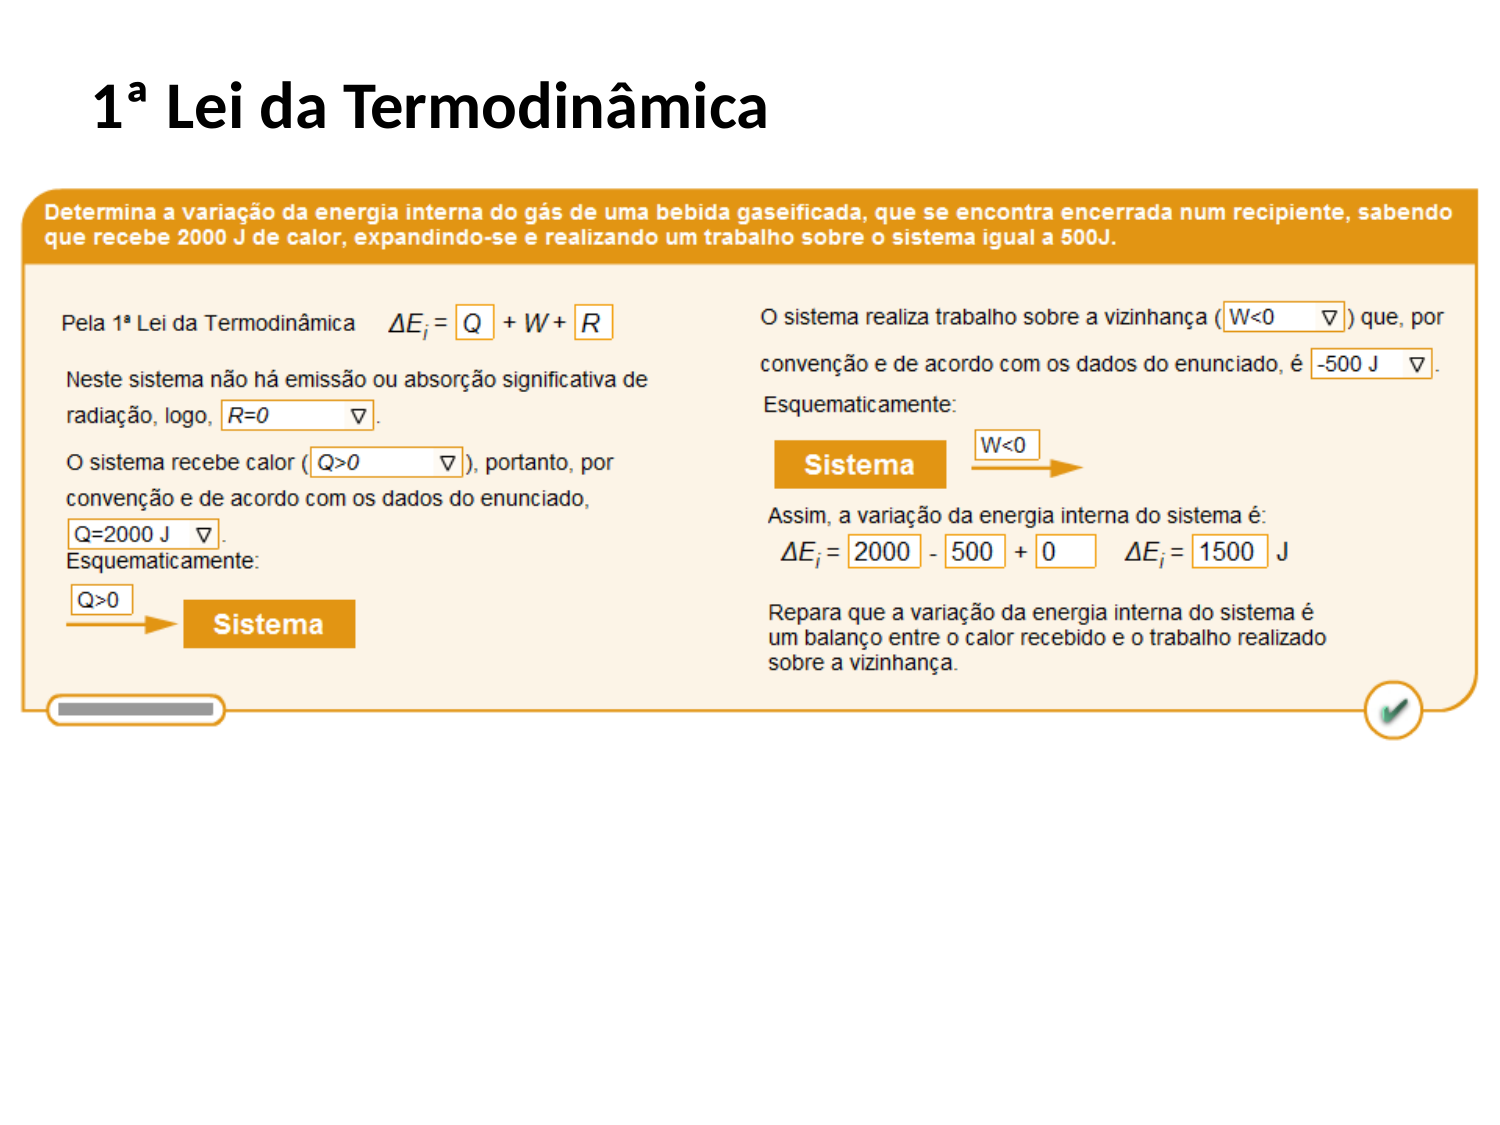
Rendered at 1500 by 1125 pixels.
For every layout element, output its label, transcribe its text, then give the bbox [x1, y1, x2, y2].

picture [18, 184, 1483, 748]
title 1ª Lei da Termodinâmica [75, 45, 1424, 182]
